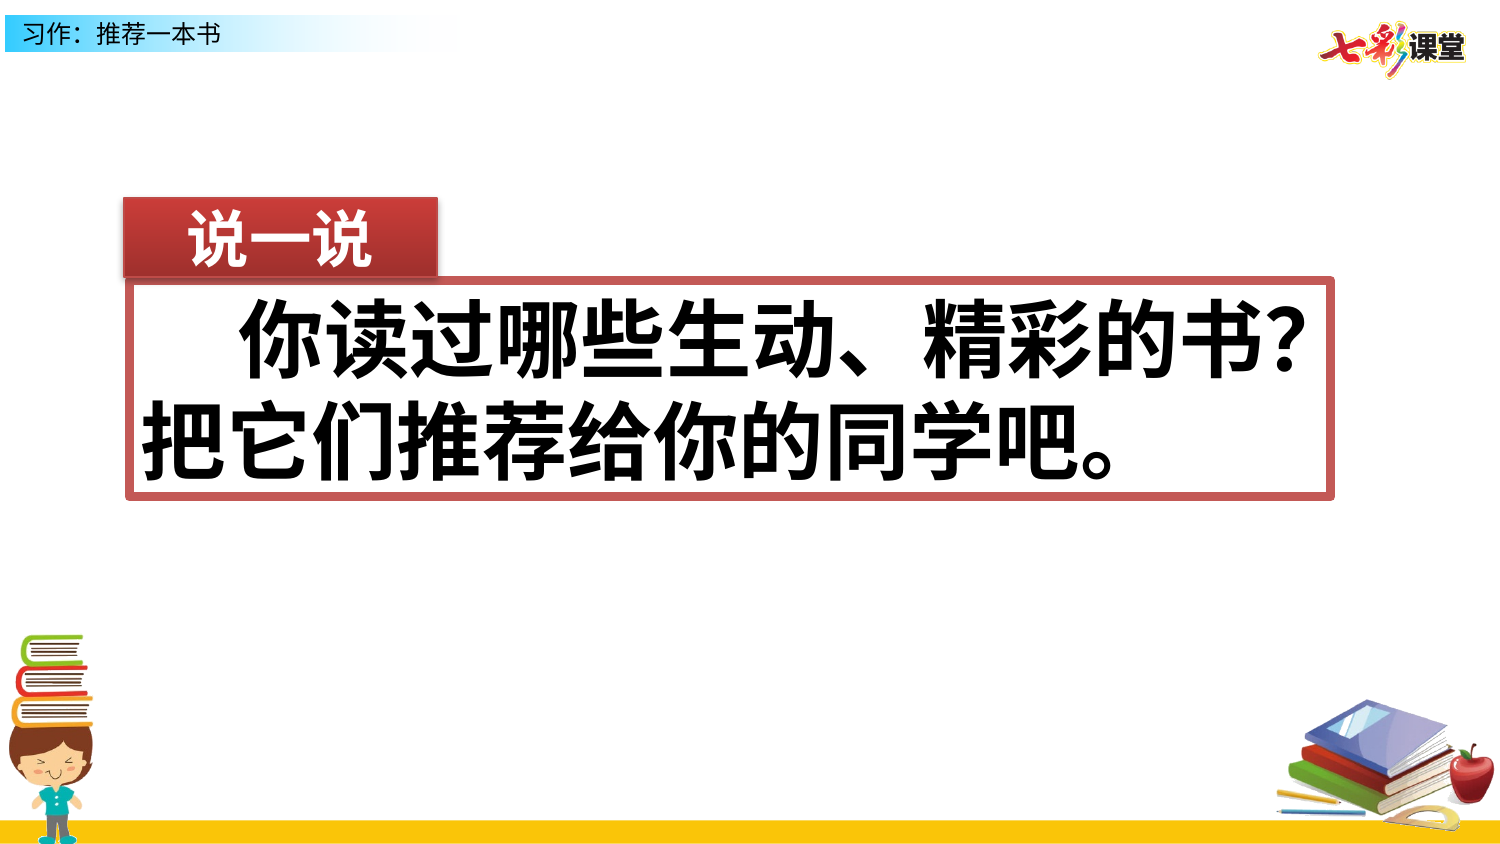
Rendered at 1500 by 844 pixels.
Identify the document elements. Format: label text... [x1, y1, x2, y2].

picture [1316, 20, 1468, 80]
picture [1227, 662, 1500, 844]
picture [0, 616, 167, 844]
text_box 说一说 [123, 197, 438, 278]
text_box 你读过哪些生动、精彩的书？把它们推荐给你的同学吧。 [127, 278, 1333, 499]
